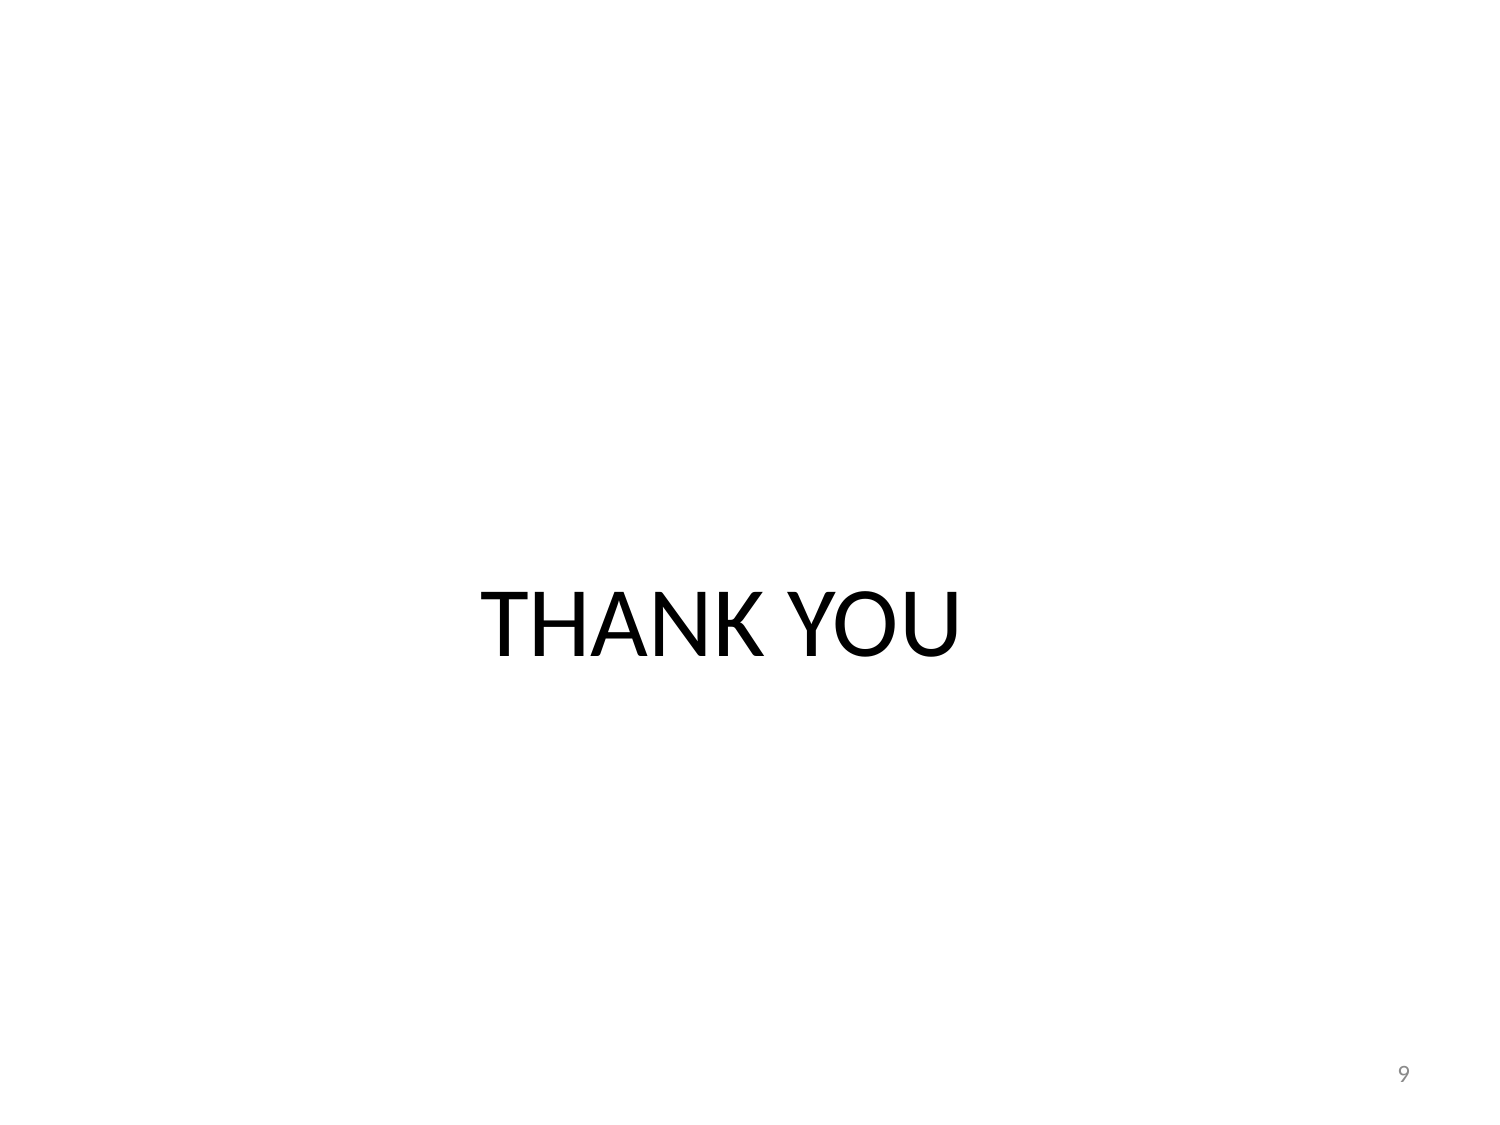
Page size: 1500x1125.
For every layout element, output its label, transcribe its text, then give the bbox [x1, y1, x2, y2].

slide_number 9 [1074, 1042, 1425, 1103]
list THANK YOU [75, 262, 1425, 1005]
